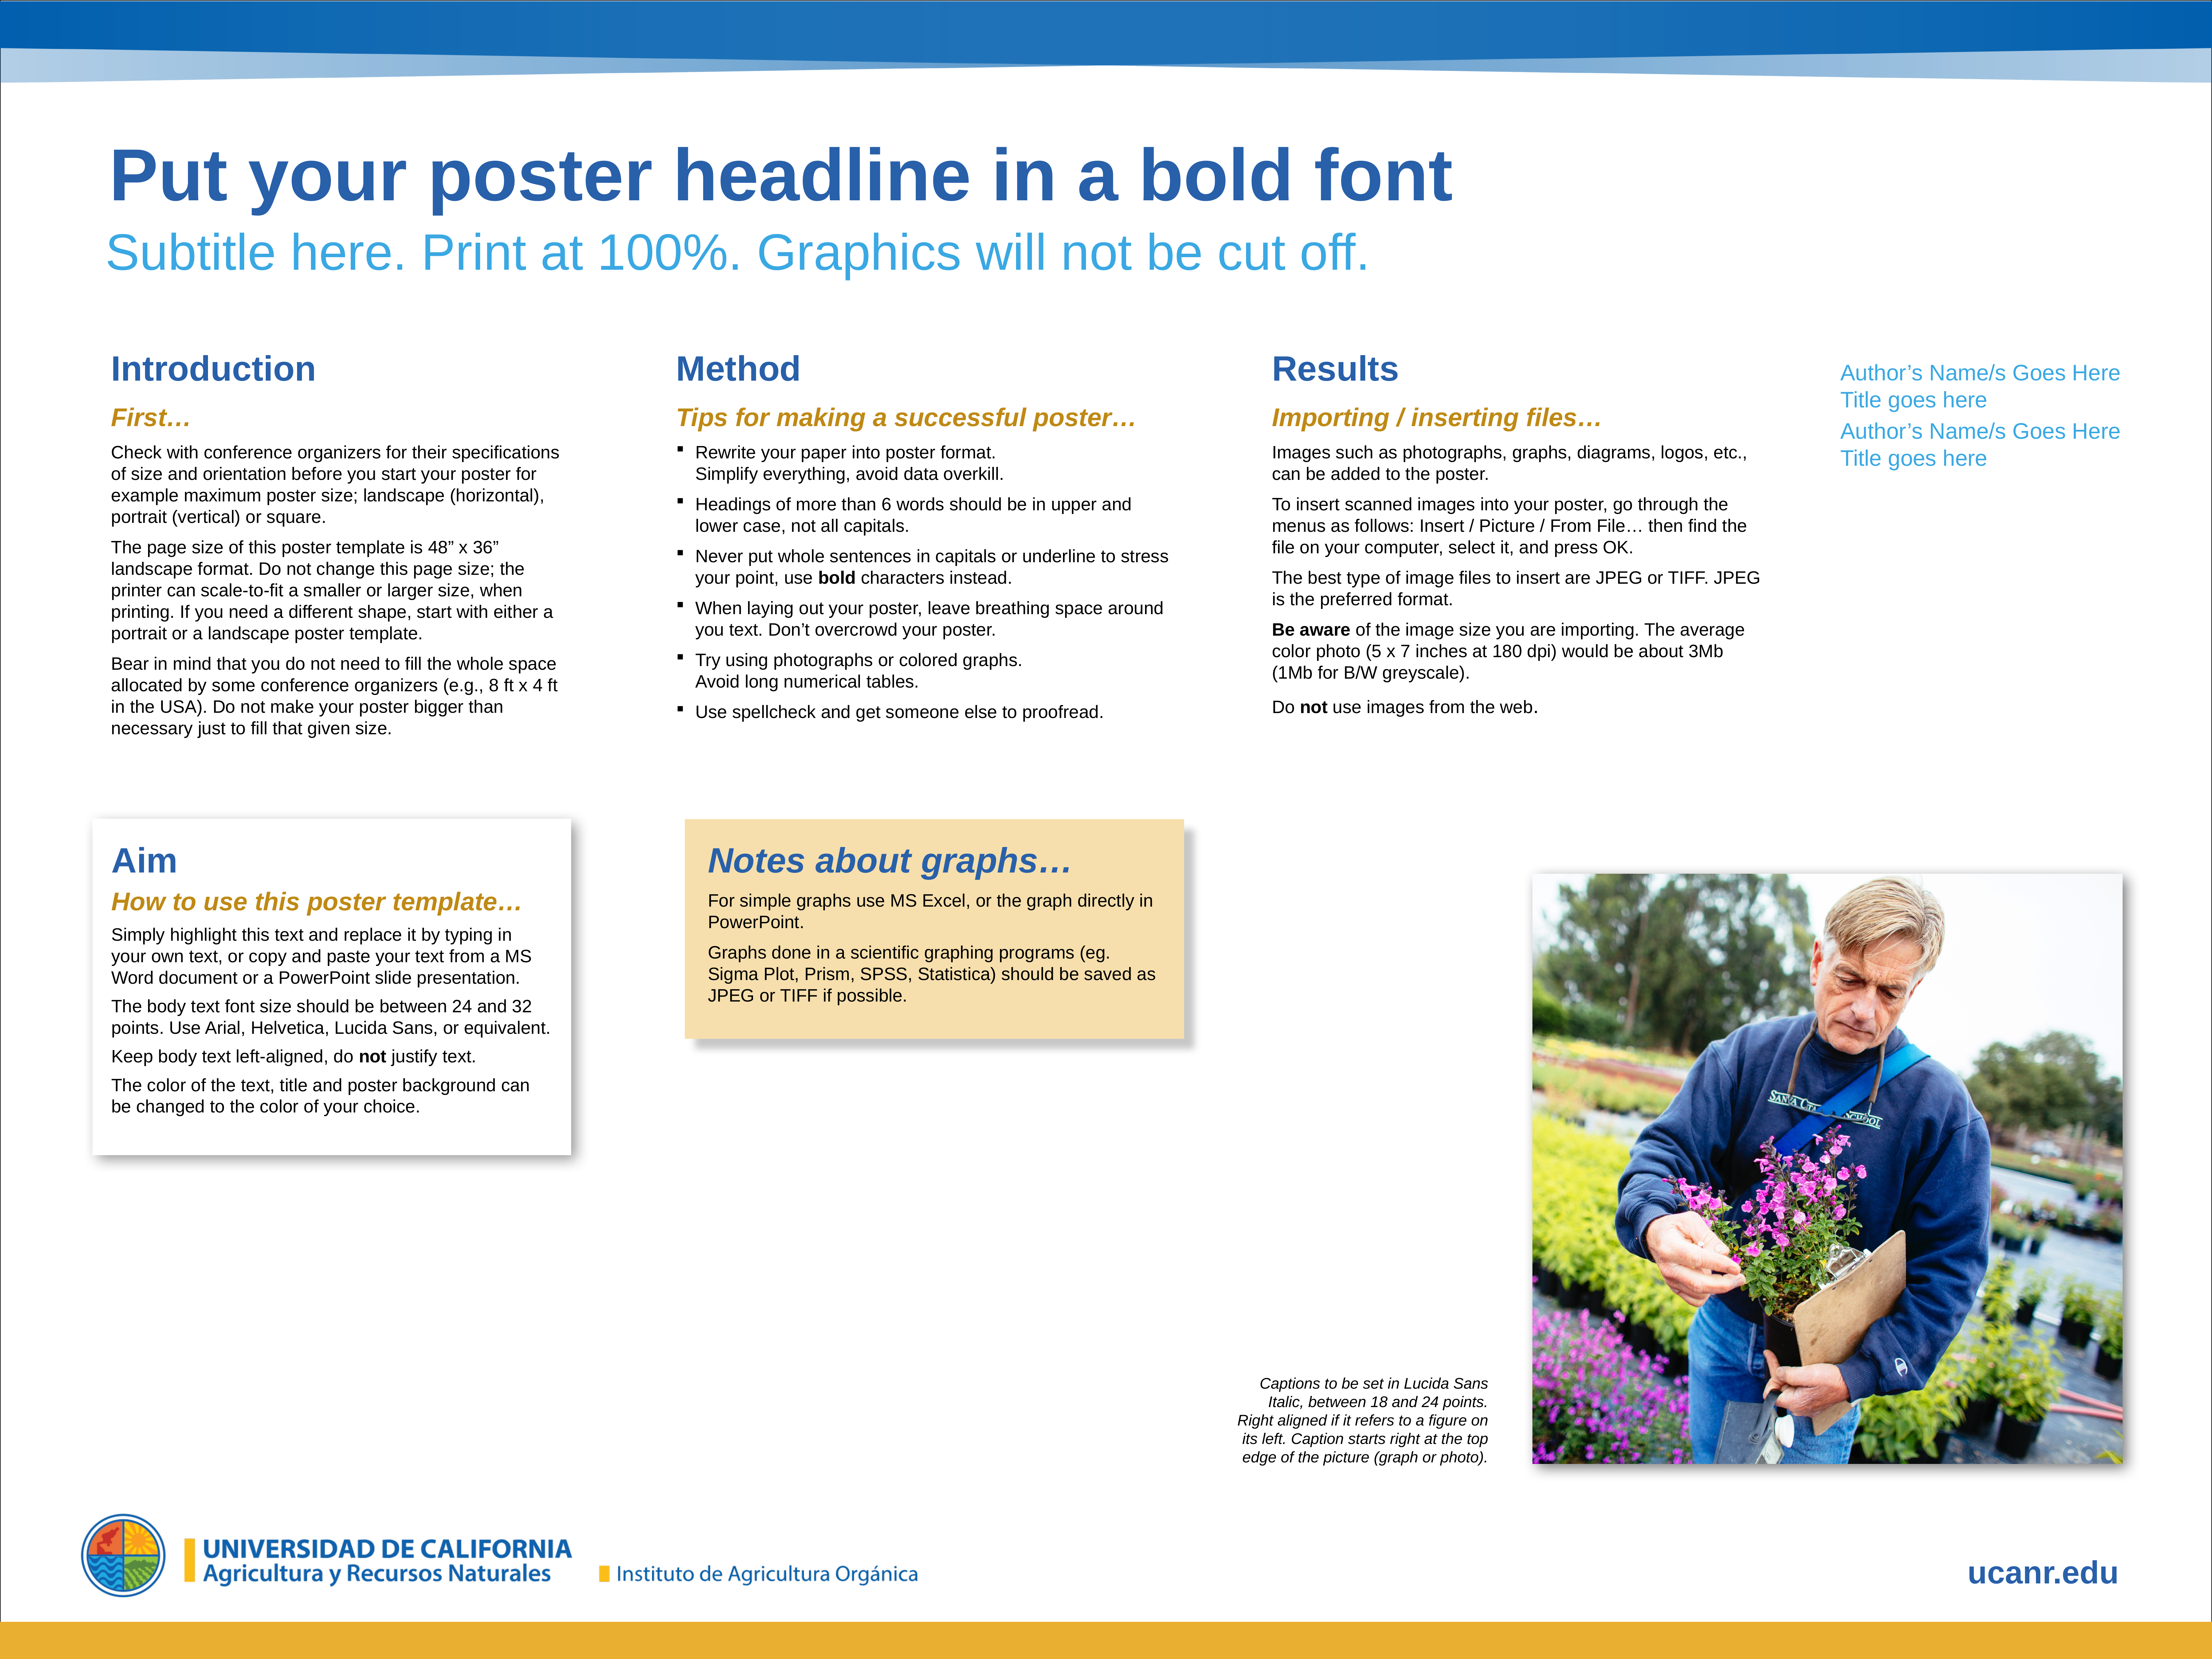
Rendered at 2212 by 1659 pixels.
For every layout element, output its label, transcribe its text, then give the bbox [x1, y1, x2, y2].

text_box Put your poster headline in a bold font [105, 112, 2067, 218]
text_box [0, 1622, 2212, 1659]
text_box Aim How to use this poster template… Simply highlight this text and replace it by typing in your own text, or copy and paste your text from a MS Word document or a PowerPoint slide presentation. The body text font size should be between 24 and 32 points. Use Arial, Helvetica, Lucida Sans, or equivalent. Keep body text left-aligned, do not justify text. The color of the text, title and poster background can be changed to the color of your choice. [93, 887, 571, 1155]
picture [55, 1476, 1033, 1624]
picture [1532, 874, 2123, 1464]
text_box Method Tips for making a successful poster… Rewrite your paper into poster format. Simplify everything, avoid data overkill. Headings of more than 6 words should be in upper and lower case, not all capitals. Never put whole sentences in capitals or underline to stress your point, use bold characters instead. When laying out your poster, leave breathing space around you text. Don’t overcrowd your poster. Try using photographs or colored graphs. Avoid long numerical tables. Use spellcheck and get someone else to proofread. [658, 331, 1188, 874]
text_box ucanr.edu [1870, 1549, 2124, 1592]
picture [0, 1, 2212, 83]
text_box Introduction First… Check with conference organizers for their specifications of size and orientation before you start your poster for example maximum poster size; landscape (horizontal), portrait (vertical) or square. The page size of this poster template is 48” x 36” landscape format. Do not change this page size; the printer can scale-to-fit a smaller or larger size, when printing. If you need a different shape, start with either a portrait or a landscape poster template. Bear in mind that you do not need to fill the whole space allocated by some conference organizers (e.g., 8 ft x 4 ft in the USA). Do not make your poster bigger than necessary just to fill that given size. [93, 327, 592, 887]
text_box Subtitle here. Print at 100%. Graphics will not be cut off. [101, 216, 1822, 331]
text_box Results Importing / inserting files… Images such as photographs, graphs, diagrams, logos, etc., can be added to the poster. To insert scanned images into your poster, go through the menus as follows: Insert / Picture / From File… then find the file on your computer, select it, and press OK. The best type of image files to insert are JPEG or TIFF. JPEG is the preferred format. Be aware of the image size you are importing. The average color photo (5 x 7 inches at 180 dpi) would be about 3Mb (1Mb for B/W greyscale). Do not use images from the web. [1254, 331, 1784, 851]
text_box Captions to be set in Lucida Sans Italic, between 18 and 24 points. Right aligned if it refers to a figure on its left. Caption starts right at the top edge of the picture (graph or photo). [1225, 1364, 1498, 1475]
text_box Author’s Name/s Goes Here Title goes here Author’s Name/s Goes Here Title goes here [1822, 340, 2210, 613]
text_box Notes about graphs… For simple graphs use MS Excel, or the graph directly in PowerPoint. Graphs done in a scientific graphing programs (eg. Sigma Plot, Prism, SPSS, Statistica) should be saved as JPEG or TIFF if possible. [685, 874, 1184, 1039]
